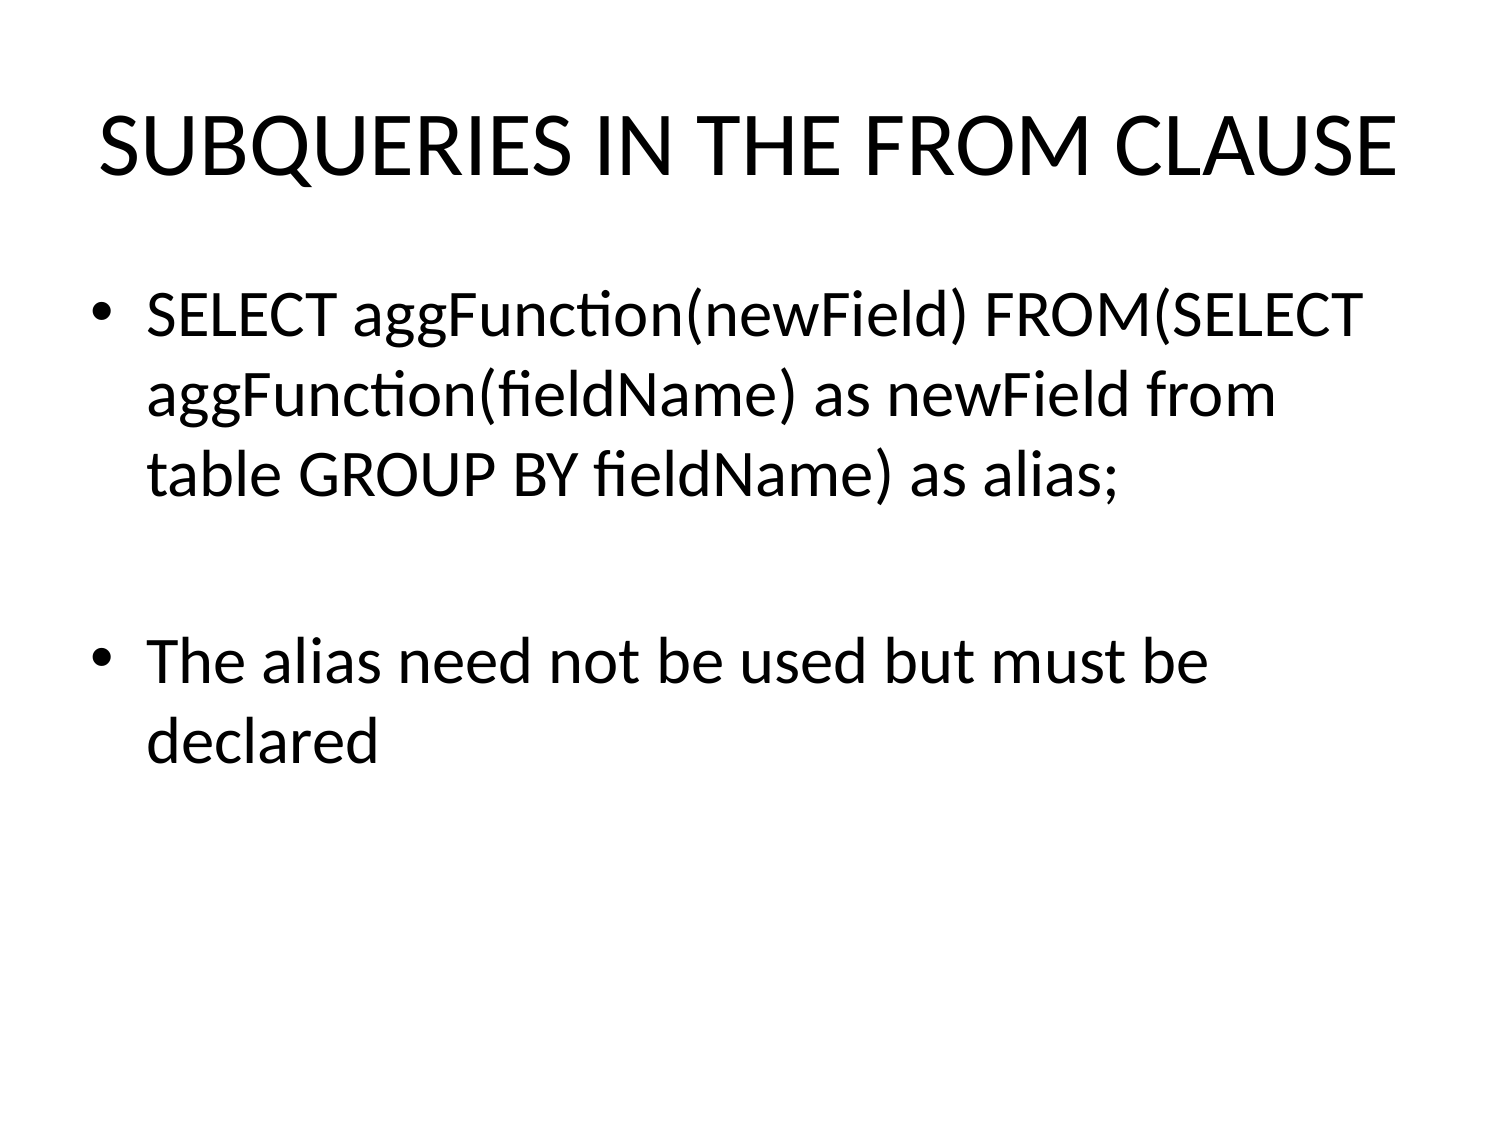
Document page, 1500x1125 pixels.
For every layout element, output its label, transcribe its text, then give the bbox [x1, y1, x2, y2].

list SELECT aggFunction(newField) FROM(SELECT aggFunction(fieldName) as newField from table GROUP BY fieldName) as alias; The alias need not be used but must be declared [75, 262, 1425, 1005]
title SUBQUERIES IN THE FROM CLAUSE [75, 45, 1425, 233]
